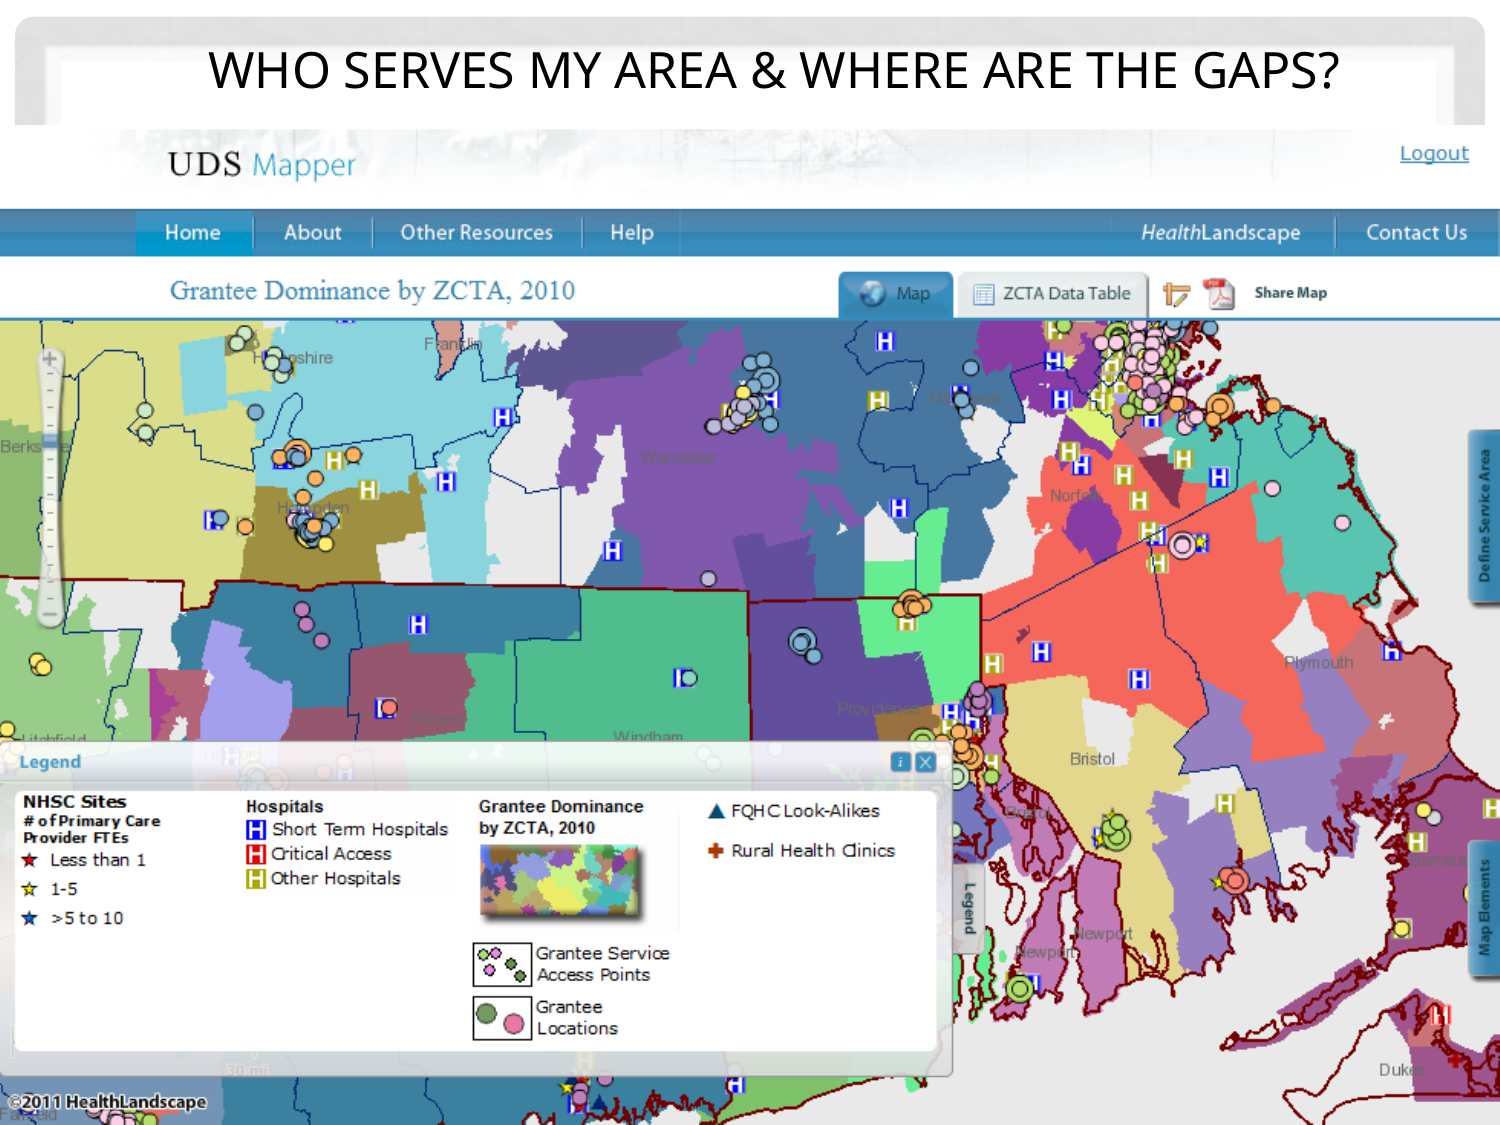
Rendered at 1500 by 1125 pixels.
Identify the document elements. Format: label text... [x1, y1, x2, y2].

title Who serves my area & where are the gaps? [99, 24, 1450, 113]
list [0, 125, 1500, 1125]
